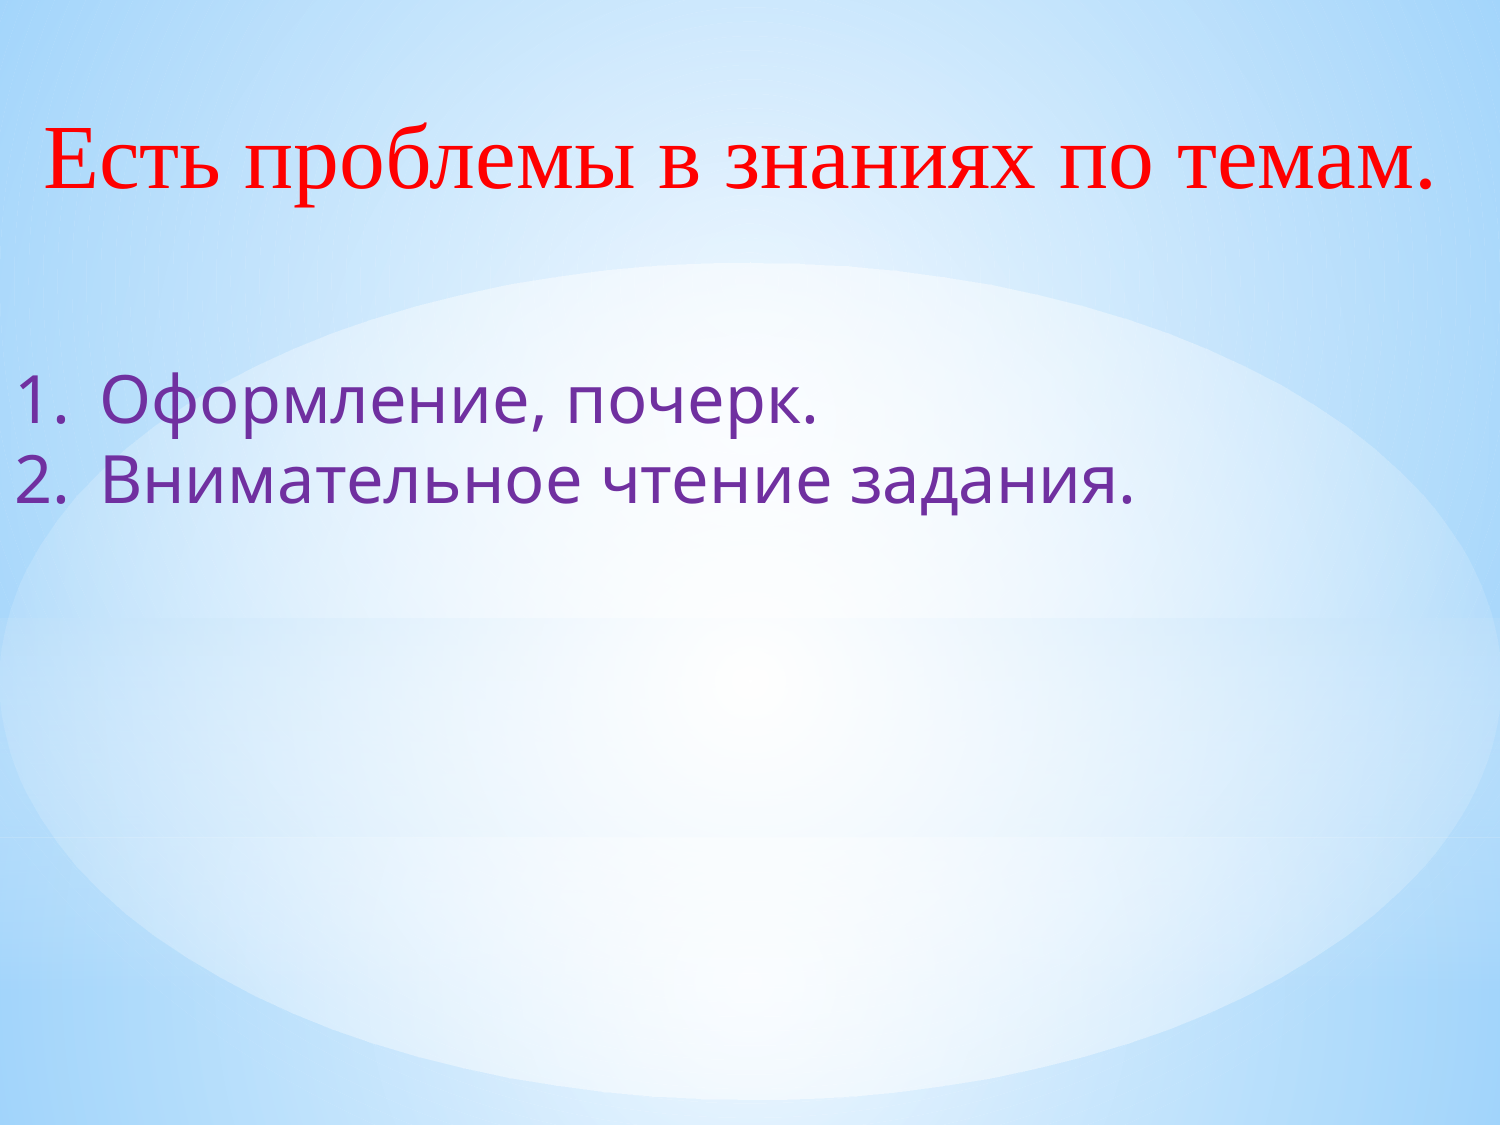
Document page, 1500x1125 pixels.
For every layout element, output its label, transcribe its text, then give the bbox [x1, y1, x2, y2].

text_box Есть проблемы в знаниях по темам. [0, 89, 1483, 215]
text_box Оформление, почерк. Внимательное чтение задания. [0, 349, 1471, 595]
